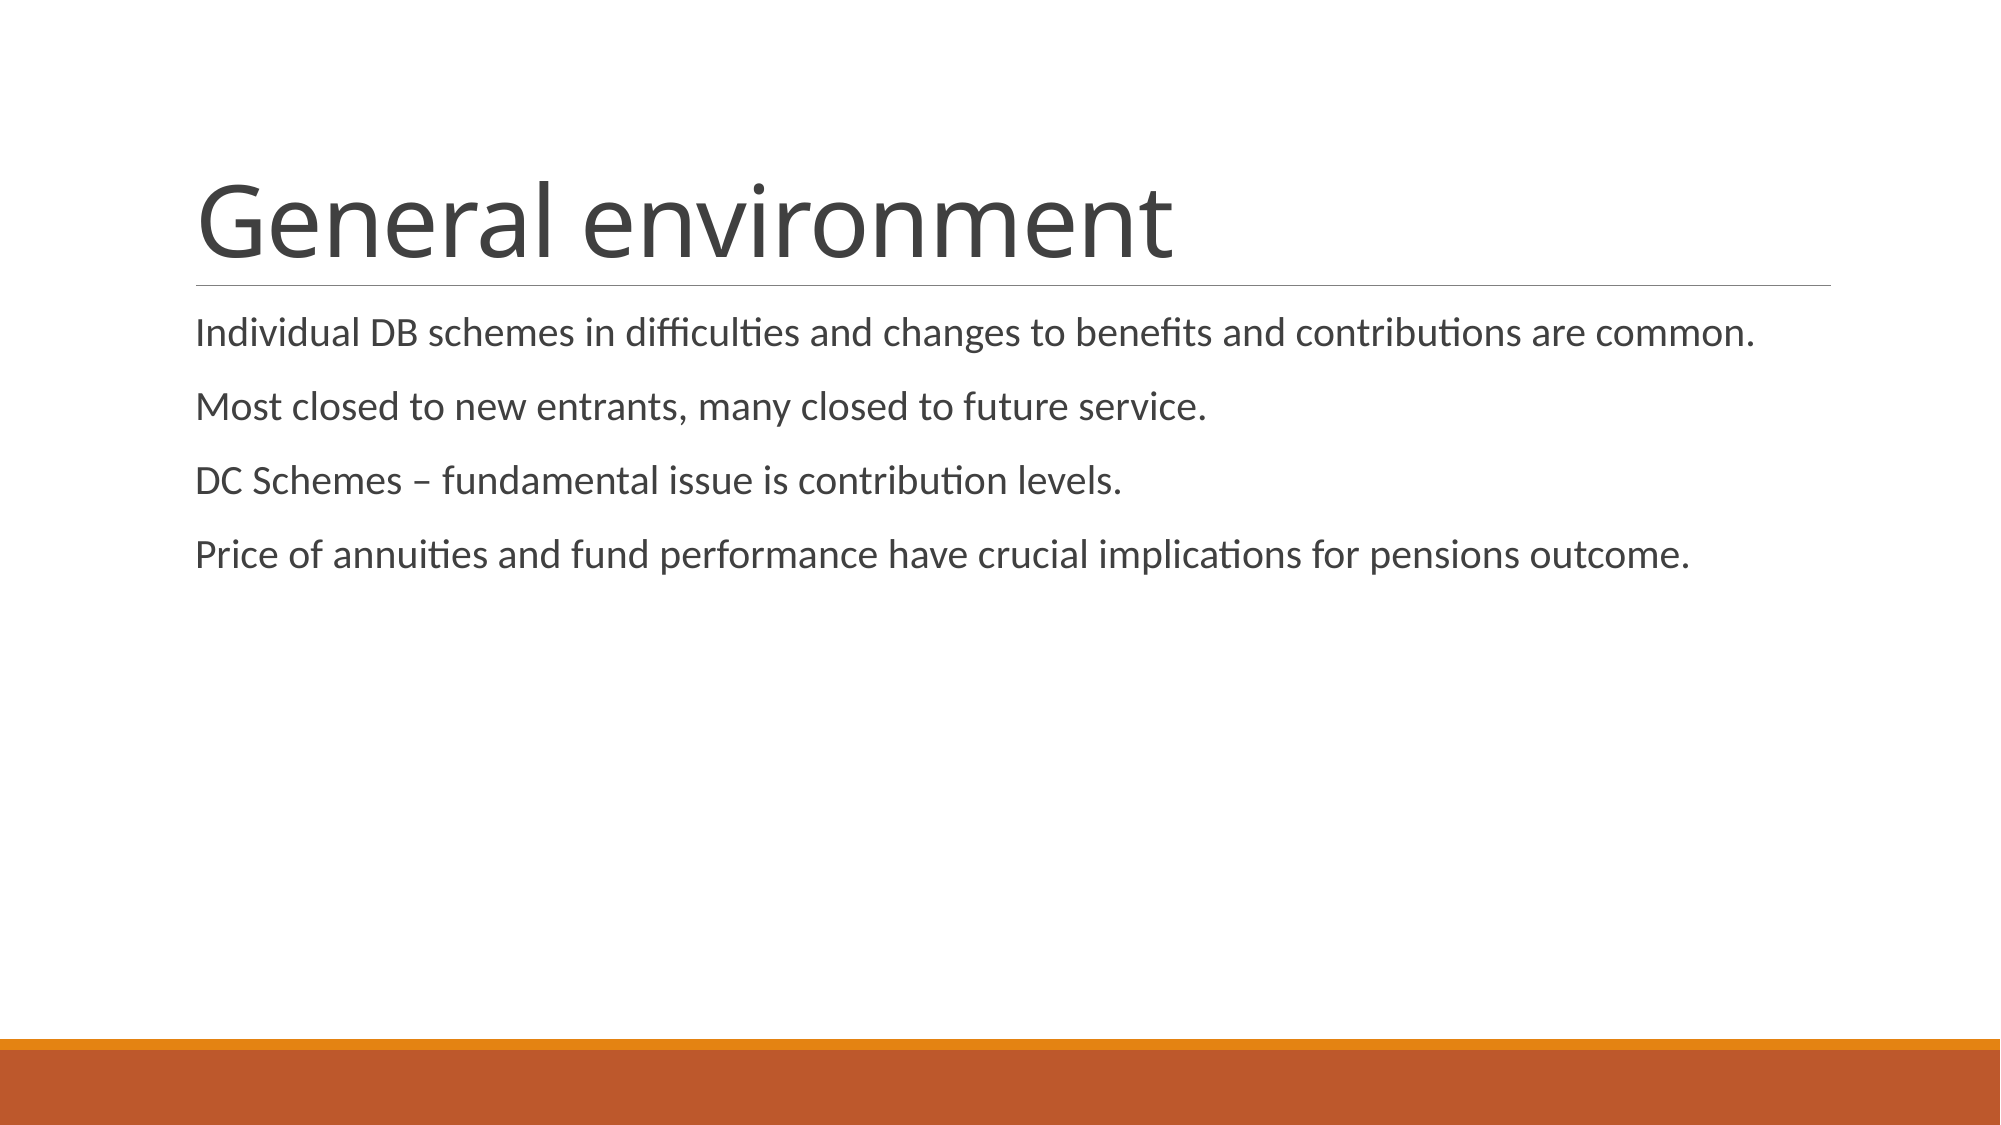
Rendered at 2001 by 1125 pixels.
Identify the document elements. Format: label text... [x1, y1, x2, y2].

title General environment [180, 47, 1830, 285]
list Individual DB schemes in difficulties and changes to benefits and contributions are common. Most closed to new entrants, many closed to future service. DC Schemes – fundamental issue is contribution levels. Price of annuities and fund performance have crucial implications for pensions outcome. [180, 302, 1830, 963]
